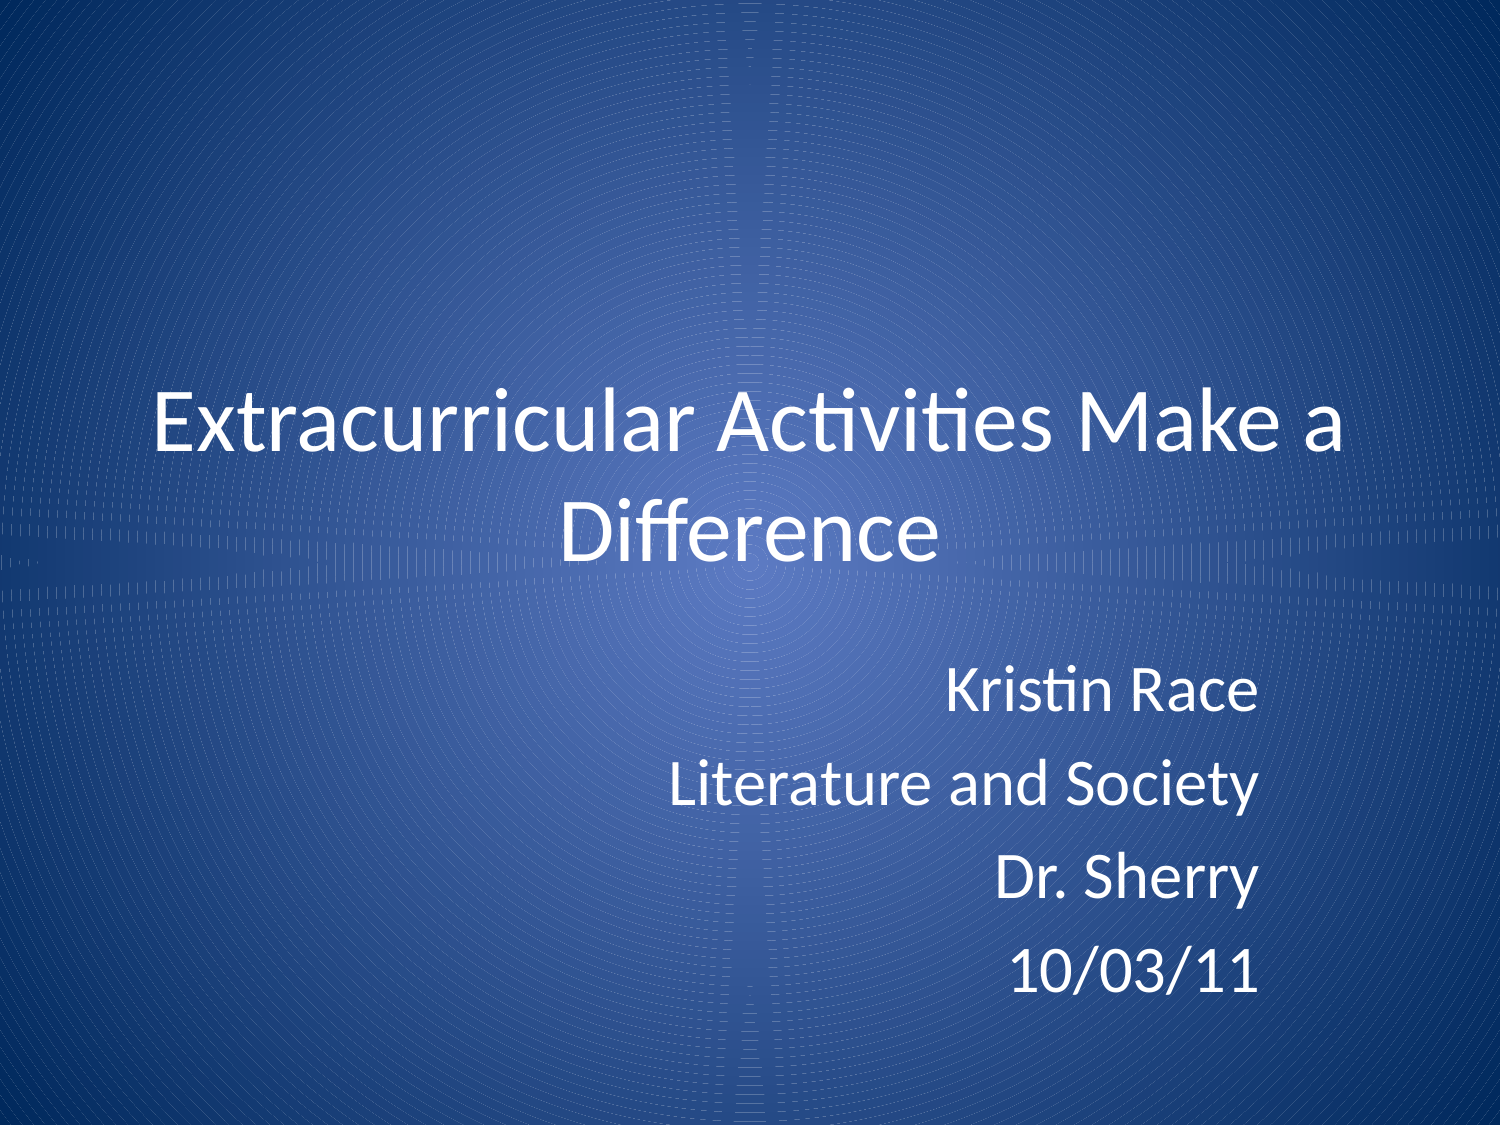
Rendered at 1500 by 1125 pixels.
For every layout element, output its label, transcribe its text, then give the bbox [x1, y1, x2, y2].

title Extracurricular Activities Make a Difference [112, 349, 1388, 591]
subtitle Kristin Race Literature and Society Dr. Sherry 10/03/11 [225, 637, 1275, 1038]
